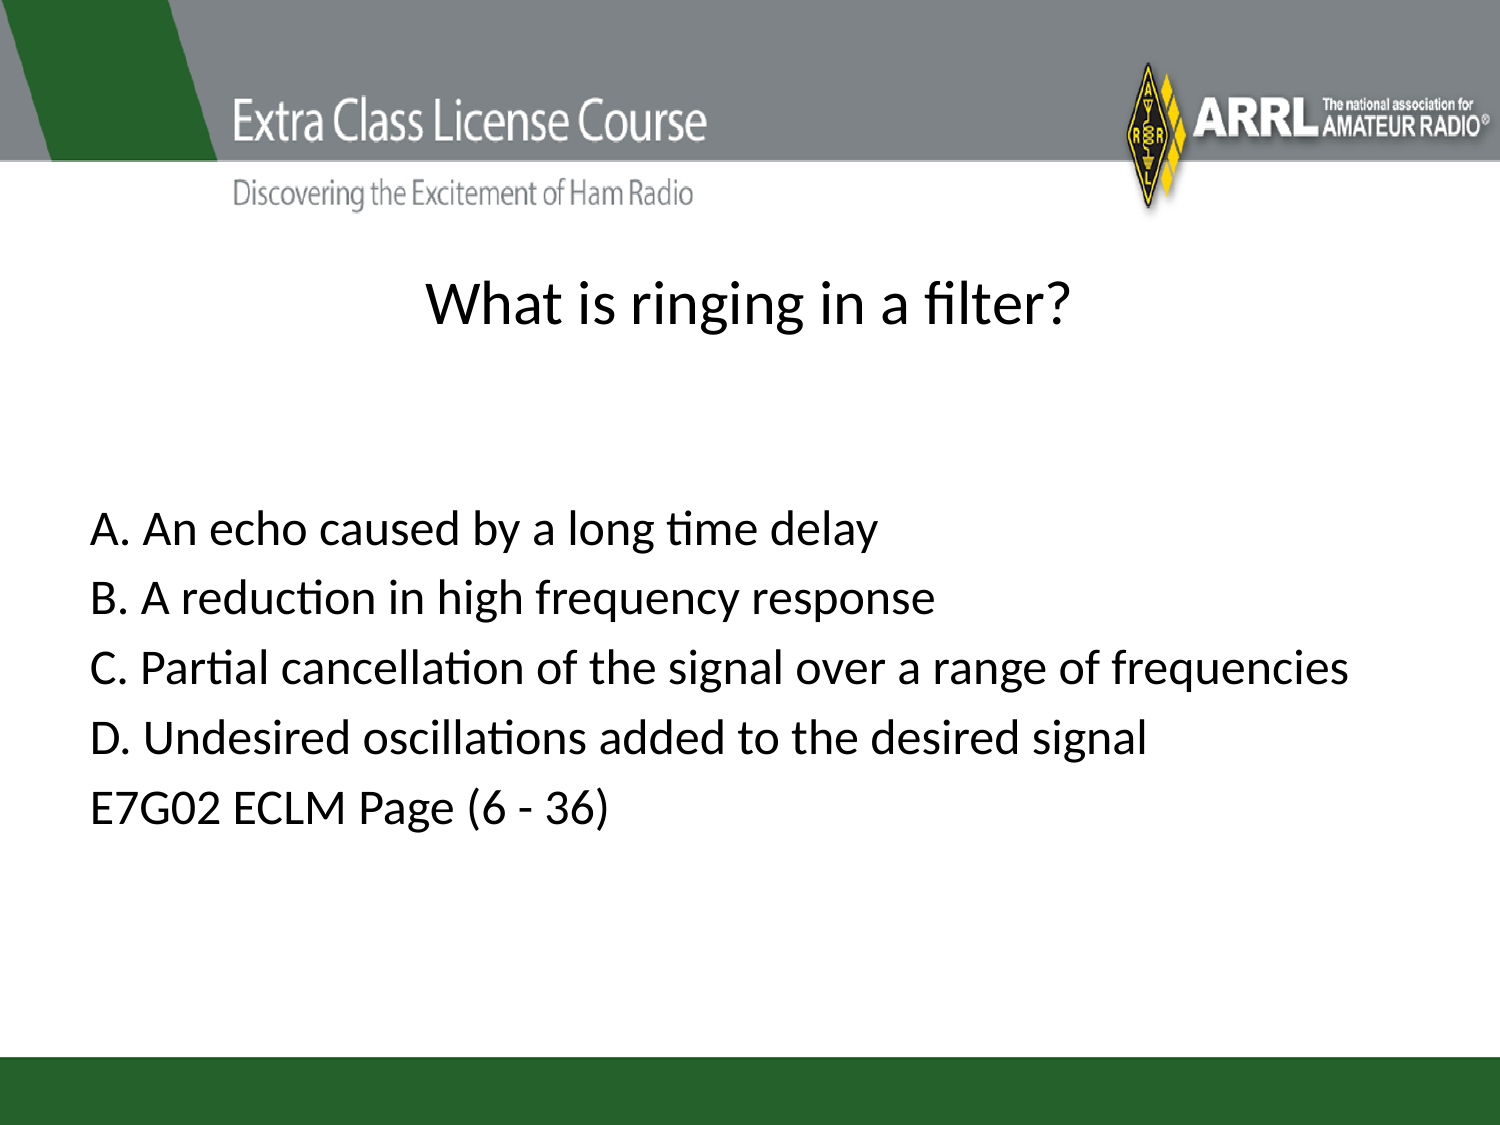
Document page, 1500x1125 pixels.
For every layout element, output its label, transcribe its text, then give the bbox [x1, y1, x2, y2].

picture [0, 0, 1500, 1125]
list A. An echo caused by a long time delay B. A reduction in high frequency response C. Partial cancellation of the signal over a range of frequencies D. Undesired oscillations added to the desired signal E7G02 ECLM Page (6 - 36) [75, 487, 1425, 1005]
title What is ringing in a filter? [75, 254, 1425, 435]
